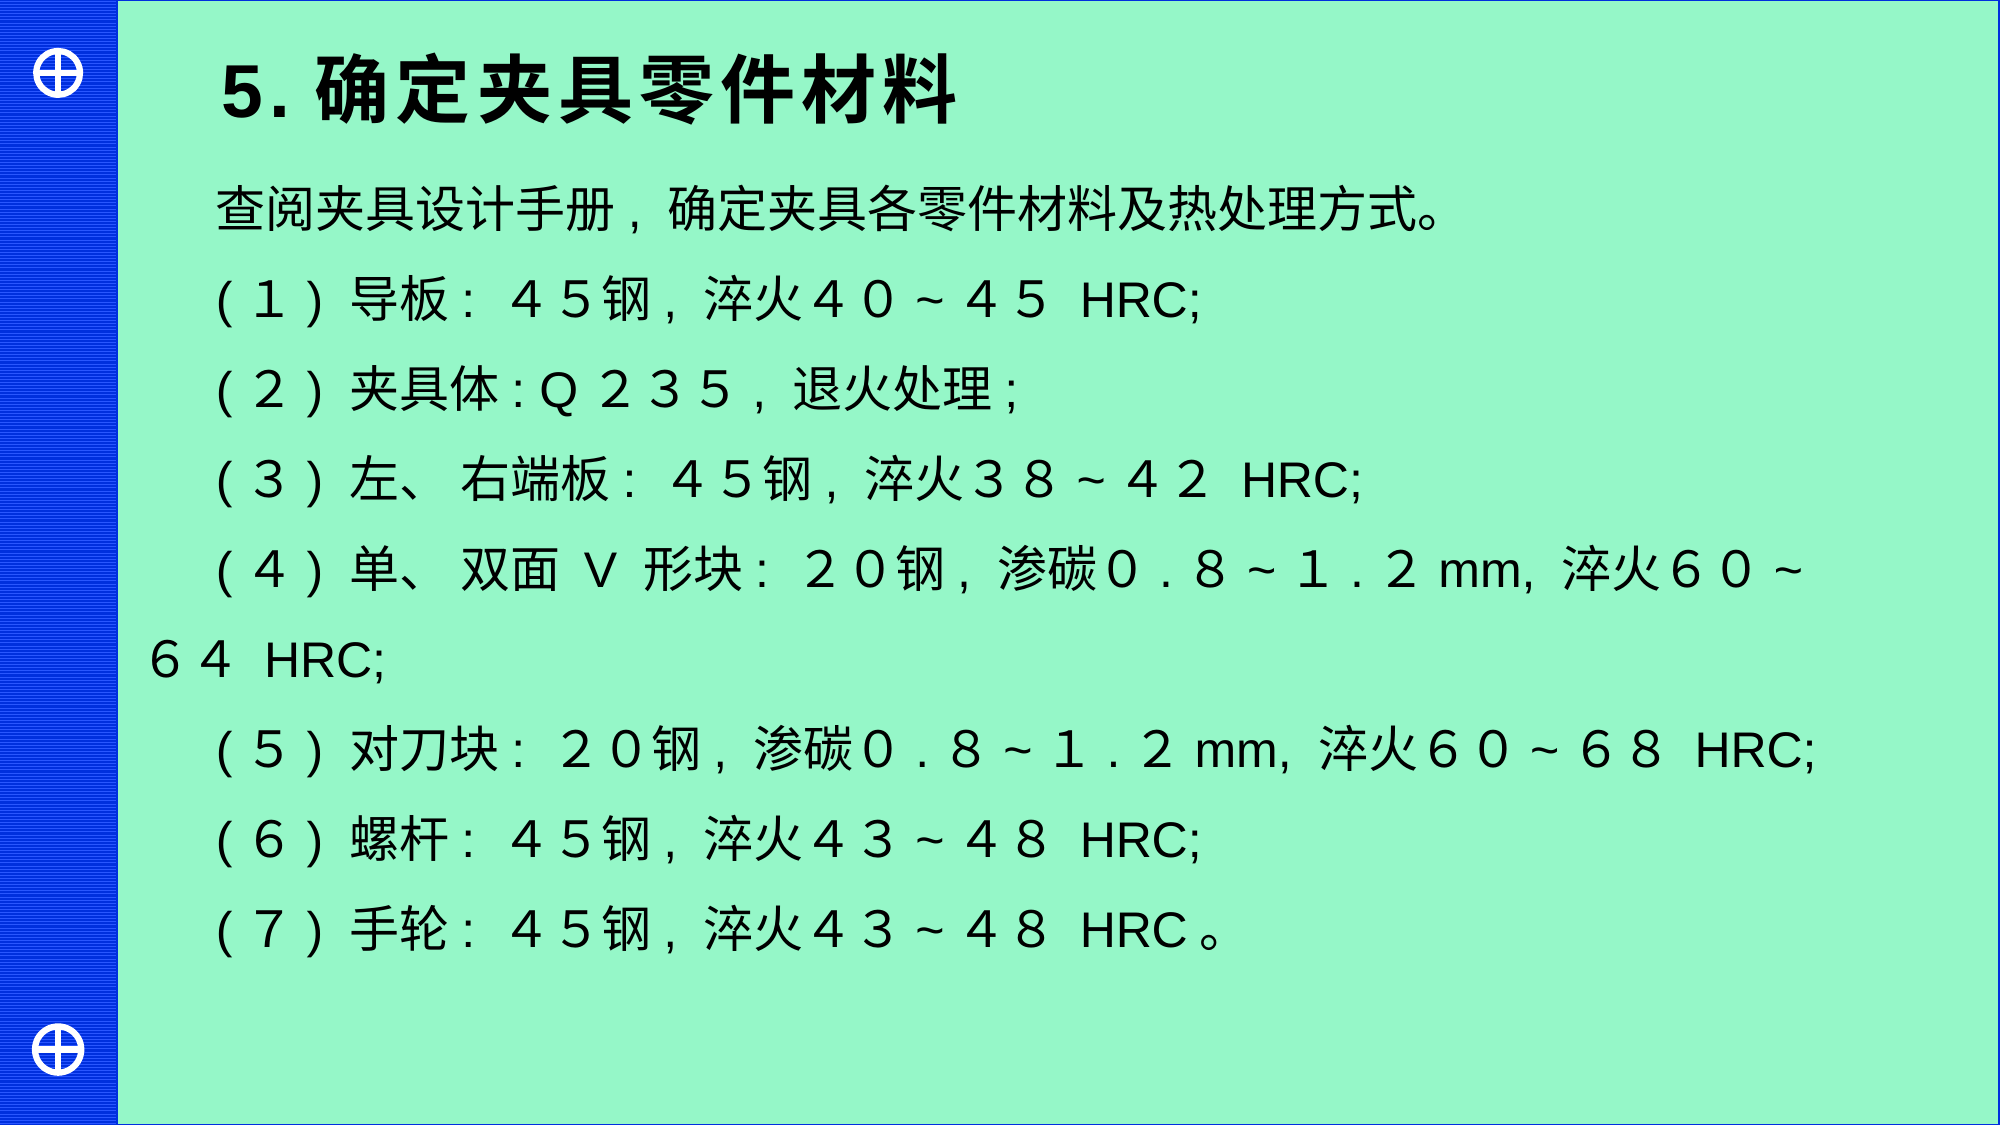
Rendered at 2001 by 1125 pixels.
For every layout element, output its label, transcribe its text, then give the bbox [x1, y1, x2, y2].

text_box 5.确定夹具零件材料 [126, 18, 1414, 139]
text_box 查阅夹具设计手册, 确定夹具各零件材料及热处理方式。 (１) 导板: ４５钢, 淬火４０~４５ HRC; (２) 夹具体: Q２３５, 退火处理; (３) 左、 右端板: ４５钢, 淬火３８~４２ HRC; (４) 单、 双面 V 形块: ２０钢, 渗碳０.８~１.２mm, 淬火６０~６４ HRC; (５) 对刀块: ２０钢, 渗碳０.８~１.２mm, 淬火６０~６８ HRC; (６) 螺杆: ４５钢, 淬火４３~４８ HRC; (７) 手轮: ４５钢, 淬火４３~４８ HRC。 [126, 139, 1833, 965]
